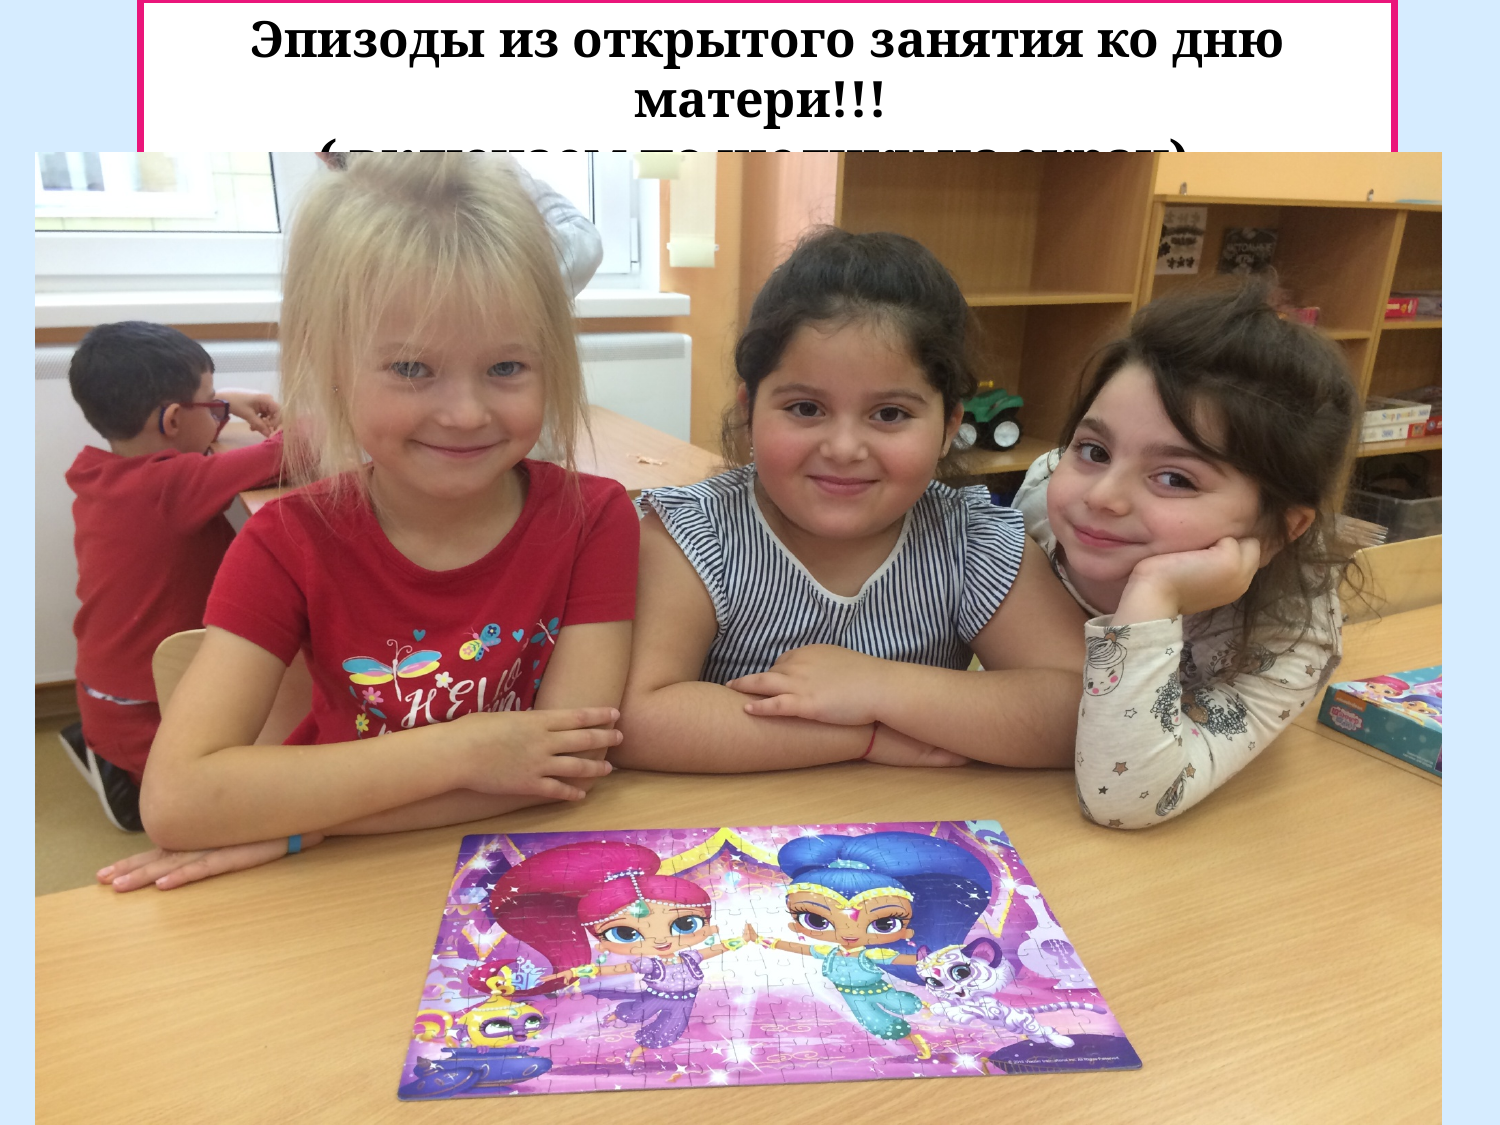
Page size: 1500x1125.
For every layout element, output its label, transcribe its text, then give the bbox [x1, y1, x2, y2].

picture [35, 152, 1442, 1125]
text_box Эпизоды из открытого занятия ко дню матери!!! ( включаем по щелчку на экран). [137, 0, 1398, 140]
